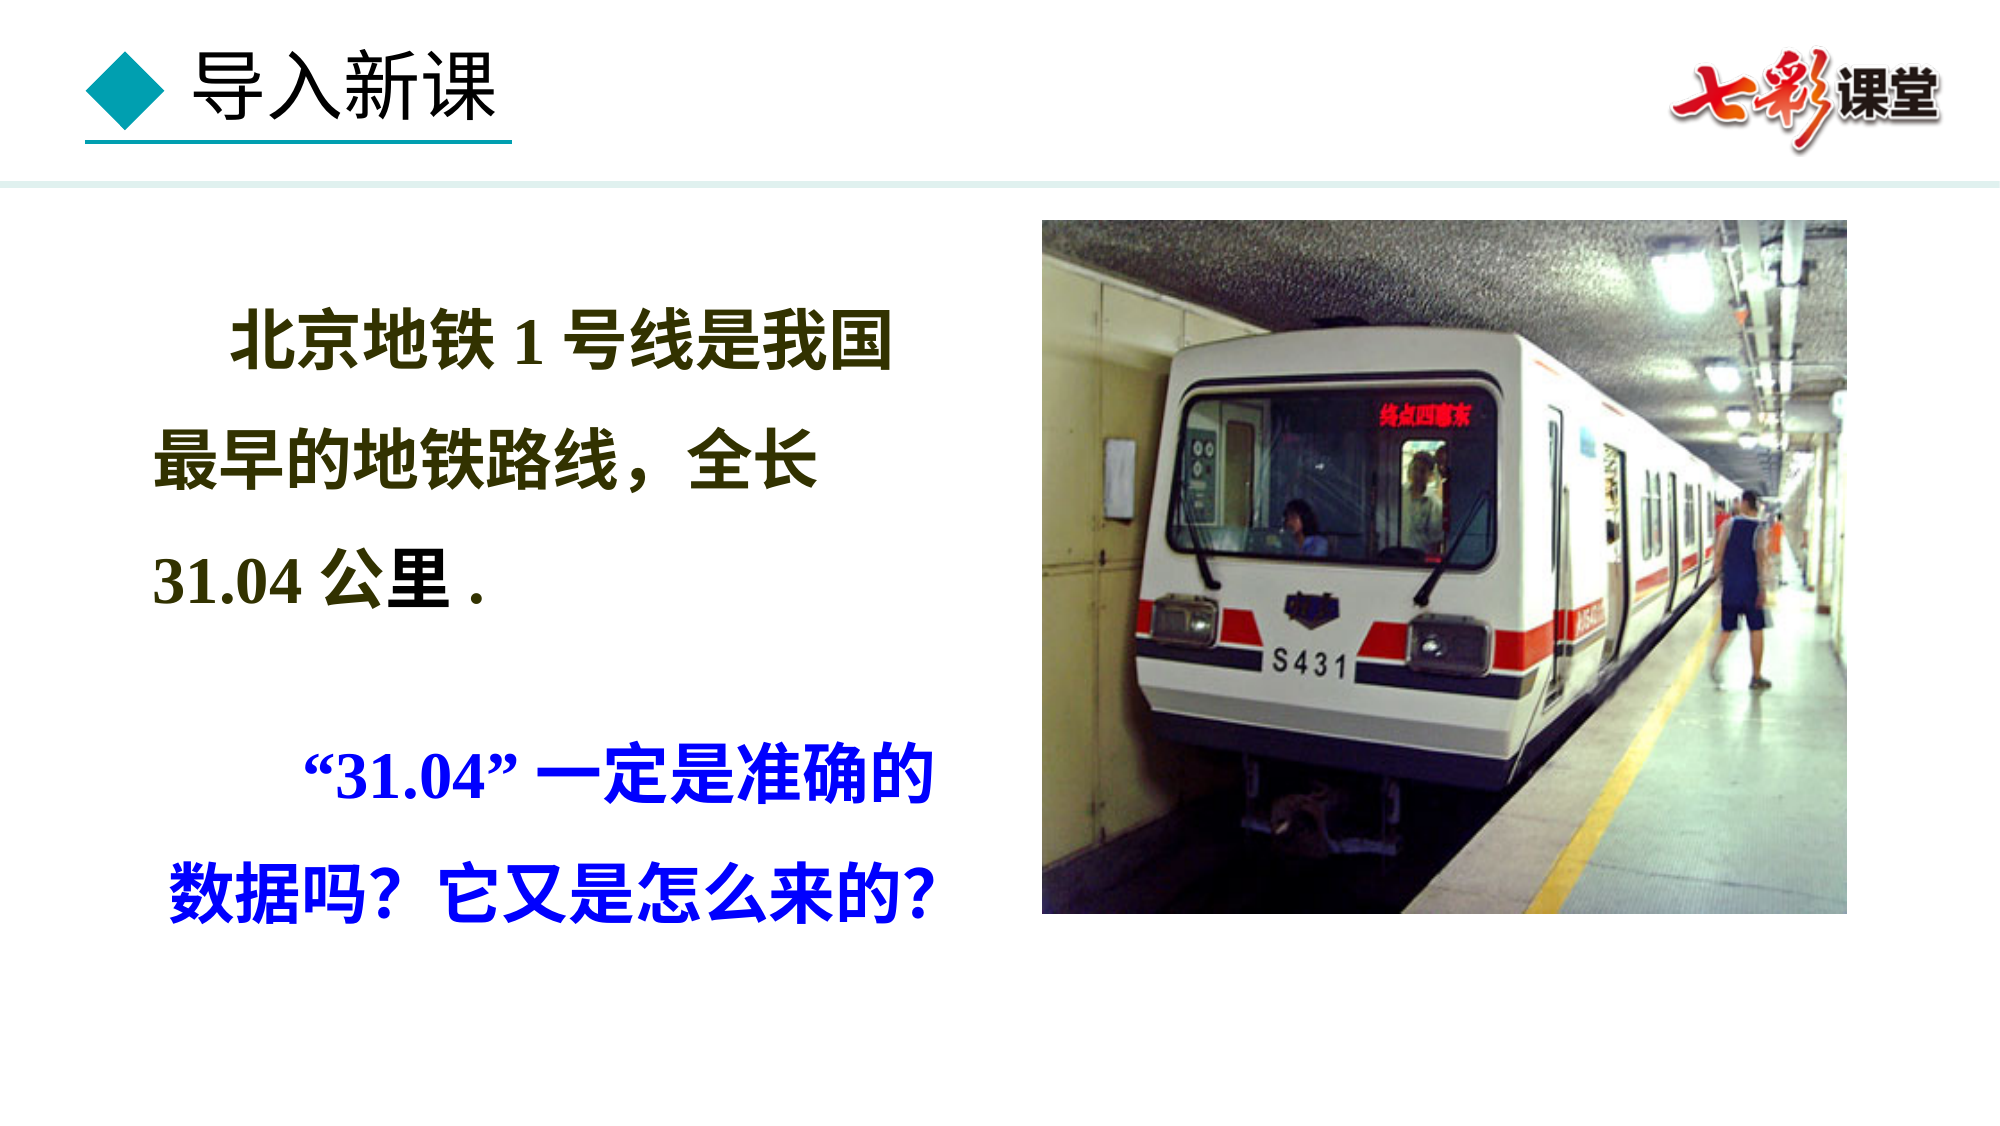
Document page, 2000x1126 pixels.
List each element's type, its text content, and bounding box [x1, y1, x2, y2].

picture [1666, 42, 1948, 157]
picture [1042, 220, 1848, 914]
text_box “31.04”一定是准确的数据吗？它又是怎么来的？ [148, 681, 974, 942]
text_box 北京地铁1号线是我国最早的地铁路线，全长31.04公里. [132, 247, 934, 628]
